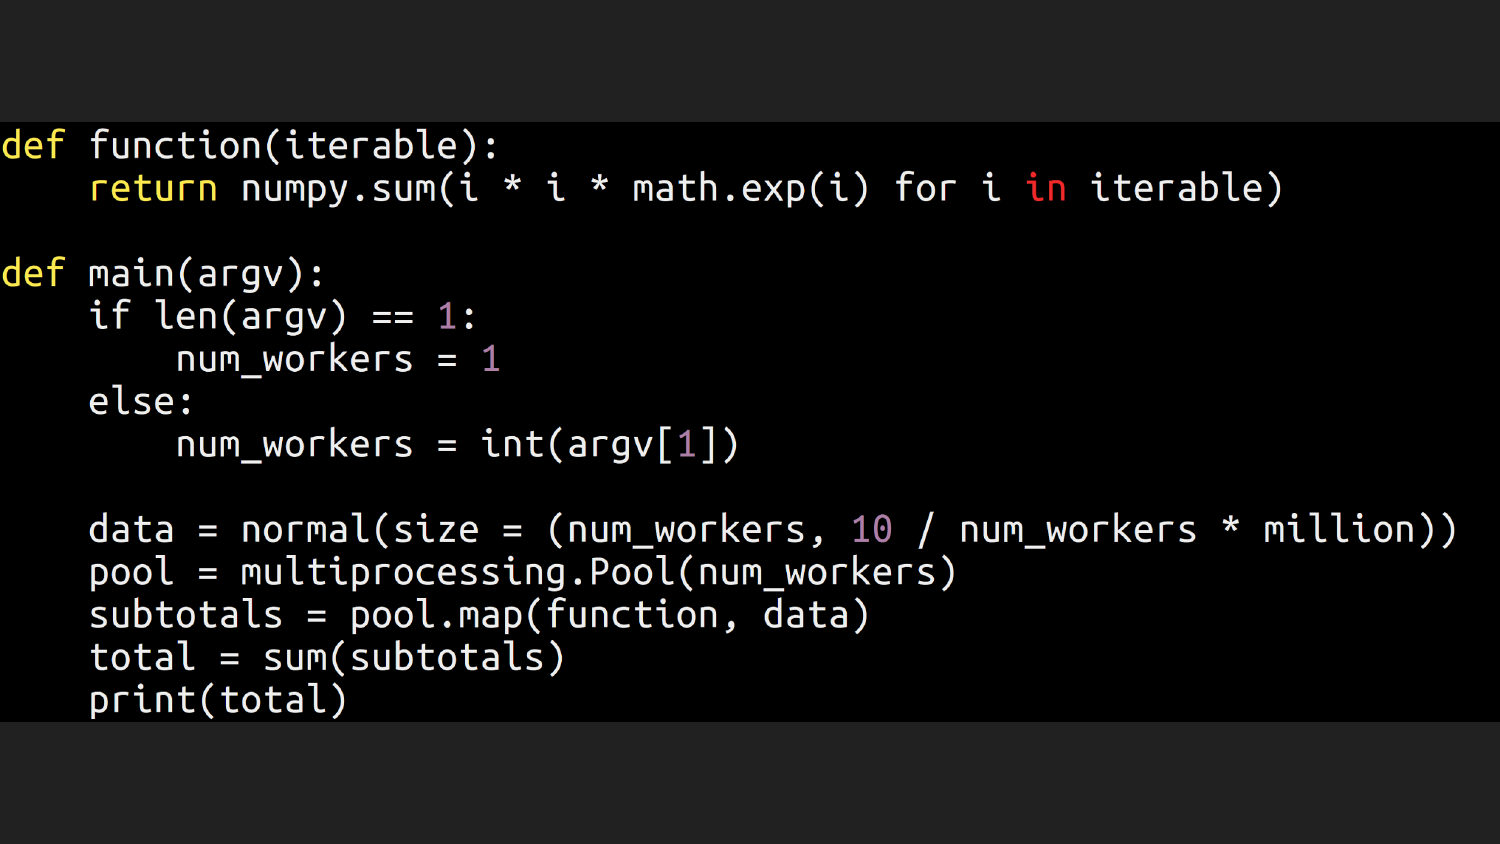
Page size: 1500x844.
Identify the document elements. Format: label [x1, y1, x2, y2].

picture [0, 122, 1500, 722]
